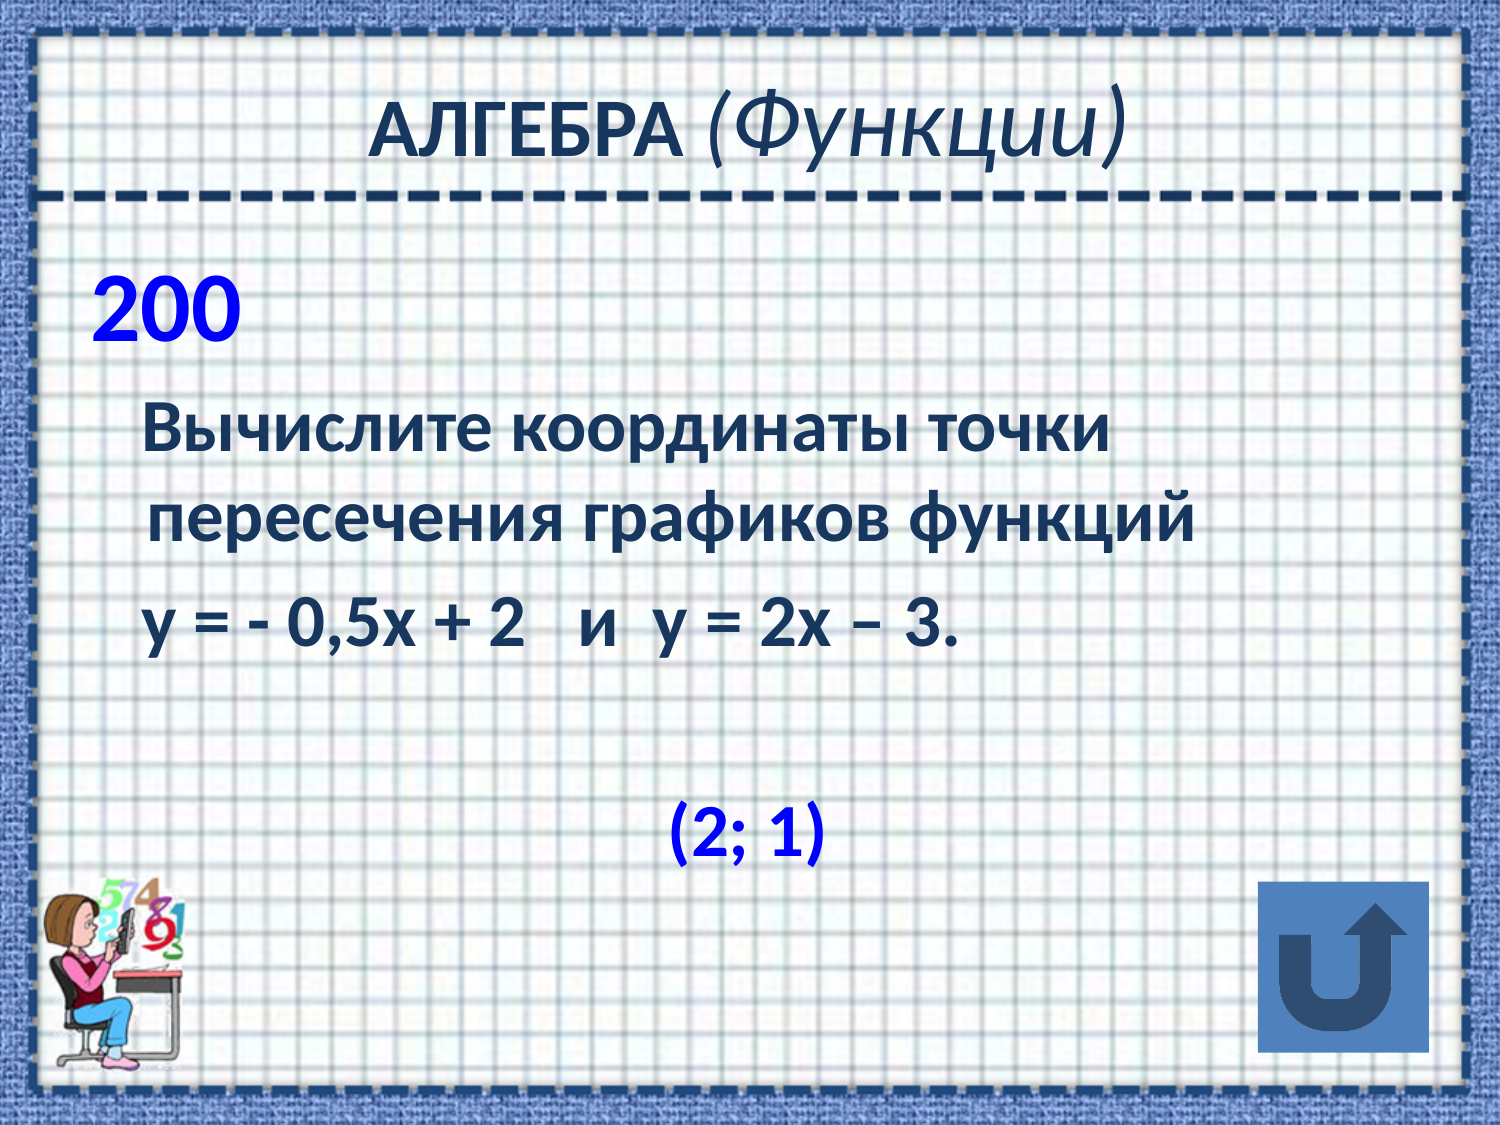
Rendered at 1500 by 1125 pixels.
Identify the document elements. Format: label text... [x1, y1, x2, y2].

list 200 Вычислите координаты точки пересечения графиков функций у = - 0,5х + 2 и у = 2х – 3. (2; 1) [75, 234, 1425, 1005]
title АЛГЕБРА (Функции) [75, 45, 1425, 188]
text_box [1257, 881, 1429, 1053]
picture [0, 0, 1500, 1125]
